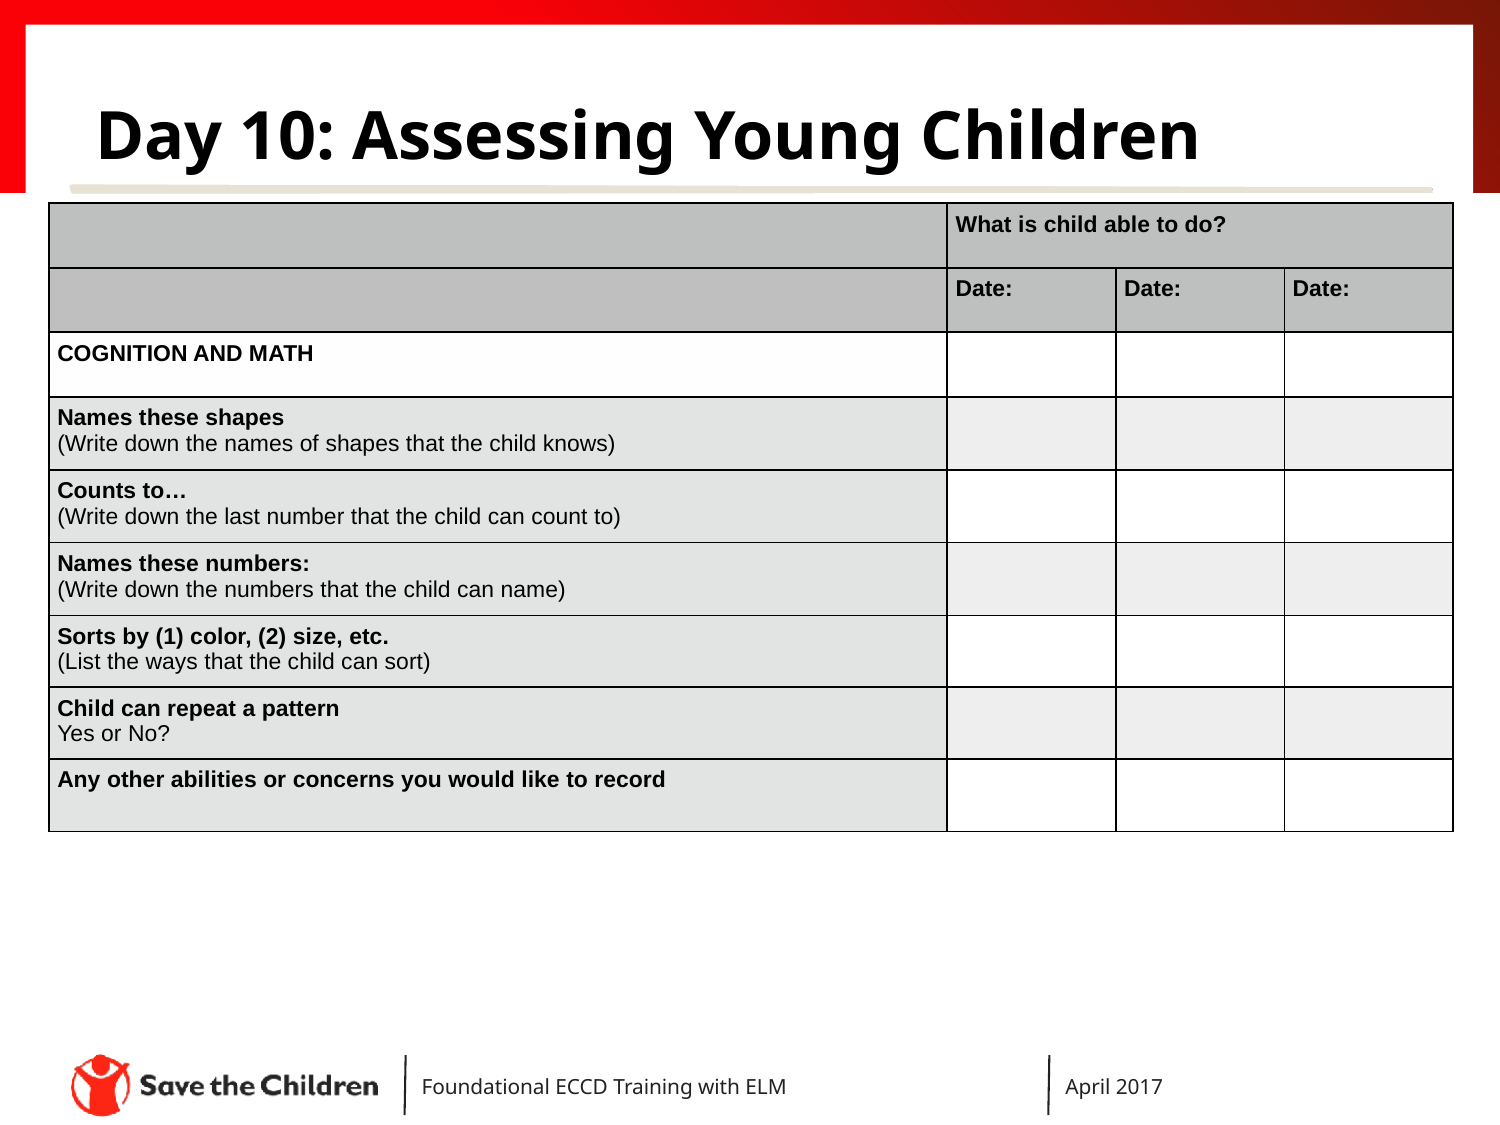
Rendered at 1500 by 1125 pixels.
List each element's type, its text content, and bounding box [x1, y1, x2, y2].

table_cell [1117, 543, 1284, 615]
table_cell [948, 760, 1115, 831]
table_cell Date: [948, 269, 1115, 331]
table_cell [1117, 616, 1284, 686]
table_cell Names these shapes (Write down the names of shapes that the child knows) [50, 398, 946, 469]
table_cell [1285, 616, 1452, 686]
table_cell [1117, 398, 1284, 469]
table_cell [1285, 398, 1452, 469]
table_header [50, 204, 946, 267]
table_cell COGNITION AND MATH [50, 333, 946, 396]
title Day 10: Assessing Young Children [86, 45, 1414, 182]
table_cell [948, 688, 1115, 758]
table_cell [1285, 471, 1452, 542]
table_cell [948, 543, 1115, 615]
table_cell [1117, 760, 1284, 831]
table_cell [948, 398, 1115, 469]
text_box Foundational ECCD Training with ELM [414, 1066, 1042, 1107]
table_cell [1285, 760, 1452, 831]
table_cell [1117, 688, 1284, 758]
table_cell [50, 269, 946, 331]
table_cell [1117, 333, 1284, 396]
table_cell [948, 333, 1115, 396]
table_cell [1285, 688, 1452, 758]
table_cell Date: [1117, 269, 1284, 331]
table_cell Date: [1285, 269, 1452, 331]
table_cell Any other abilities or concerns you would like to record [50, 760, 946, 831]
table_cell [948, 471, 1115, 542]
text_box April 2017 [1057, 1066, 1398, 1107]
table_header What is child able to do? [948, 204, 1452, 267]
picture [69, 184, 1433, 194]
table_cell [948, 616, 1115, 686]
table_cell Sorts by (1) color, (2) size, etc. (List the ways that the child can sort) [50, 616, 946, 686]
table_cell Child can repeat a pattern Yes or No? [50, 688, 946, 758]
table_cell [1117, 471, 1284, 542]
table_cell Names these numbers: (Write down the numbers that the child can name) [50, 543, 946, 615]
picture [71, 1054, 378, 1117]
table_cell [1285, 333, 1452, 396]
table_cell Counts to… (Write down the last number that the child can count to) [50, 471, 946, 542]
table_cell [1285, 543, 1452, 615]
